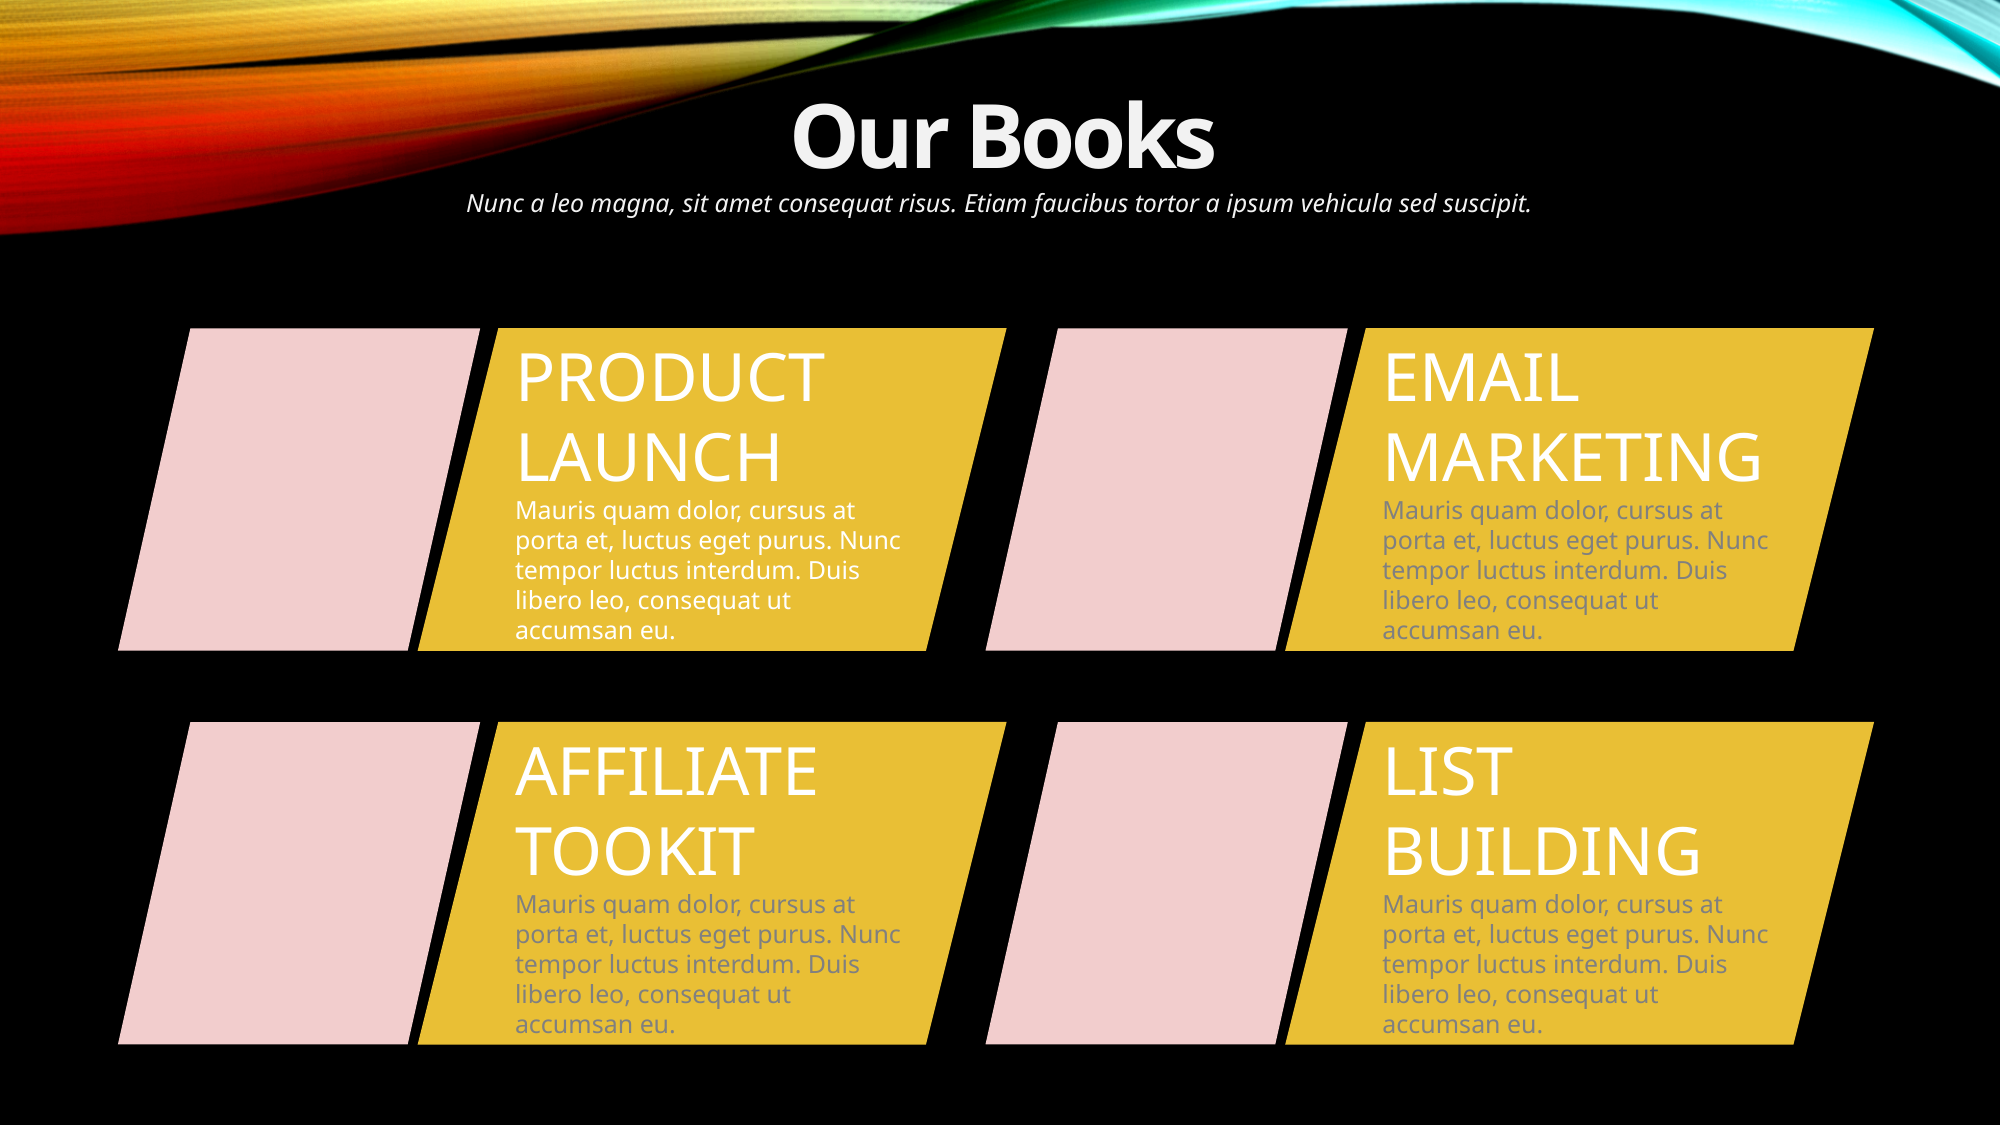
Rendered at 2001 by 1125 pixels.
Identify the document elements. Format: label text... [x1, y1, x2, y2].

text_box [985, 327, 1348, 652]
text_box AFFILIATE TOOKIT Mauris quam dolor, cursus at porta et, luctus eget purus. Nunc tempor luctus interdum. Duis libero leo, consequat ut accumsan eu. [416, 720, 1007, 1046]
text_box LIST BUILDING Mauris quam dolor, cursus at porta et, luctus eget purus. Nunc tempor luctus interdum. Duis libero leo, consequat ut accumsan eu. [1284, 720, 1876, 1046]
picture [0, 0, 2000, 237]
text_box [117, 327, 481, 652]
text_box EMAIL MARKETING Mauris quam dolor, cursus at porta et, luctus eget purus. Nunc tempor luctus interdum. Duis libero leo, consequat ut accumsan eu. [1348, 327, 1876, 652]
text_box Our Books [779, 74, 1228, 182]
text_box Nunc a leo magna, sit amet consequat risus. Etiam faucibus tortor a ipsum vehicula sed suscipit. [123, 182, 1884, 223]
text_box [985, 721, 1348, 1045]
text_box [117, 721, 481, 1045]
text_box PRODUCT LAUNCH Mauris quam dolor, cursus at porta et, luctus eget purus. Nunc tempor luctus interdum. Duis libero leo, consequat ut accumsan eu. [481, 327, 985, 652]
